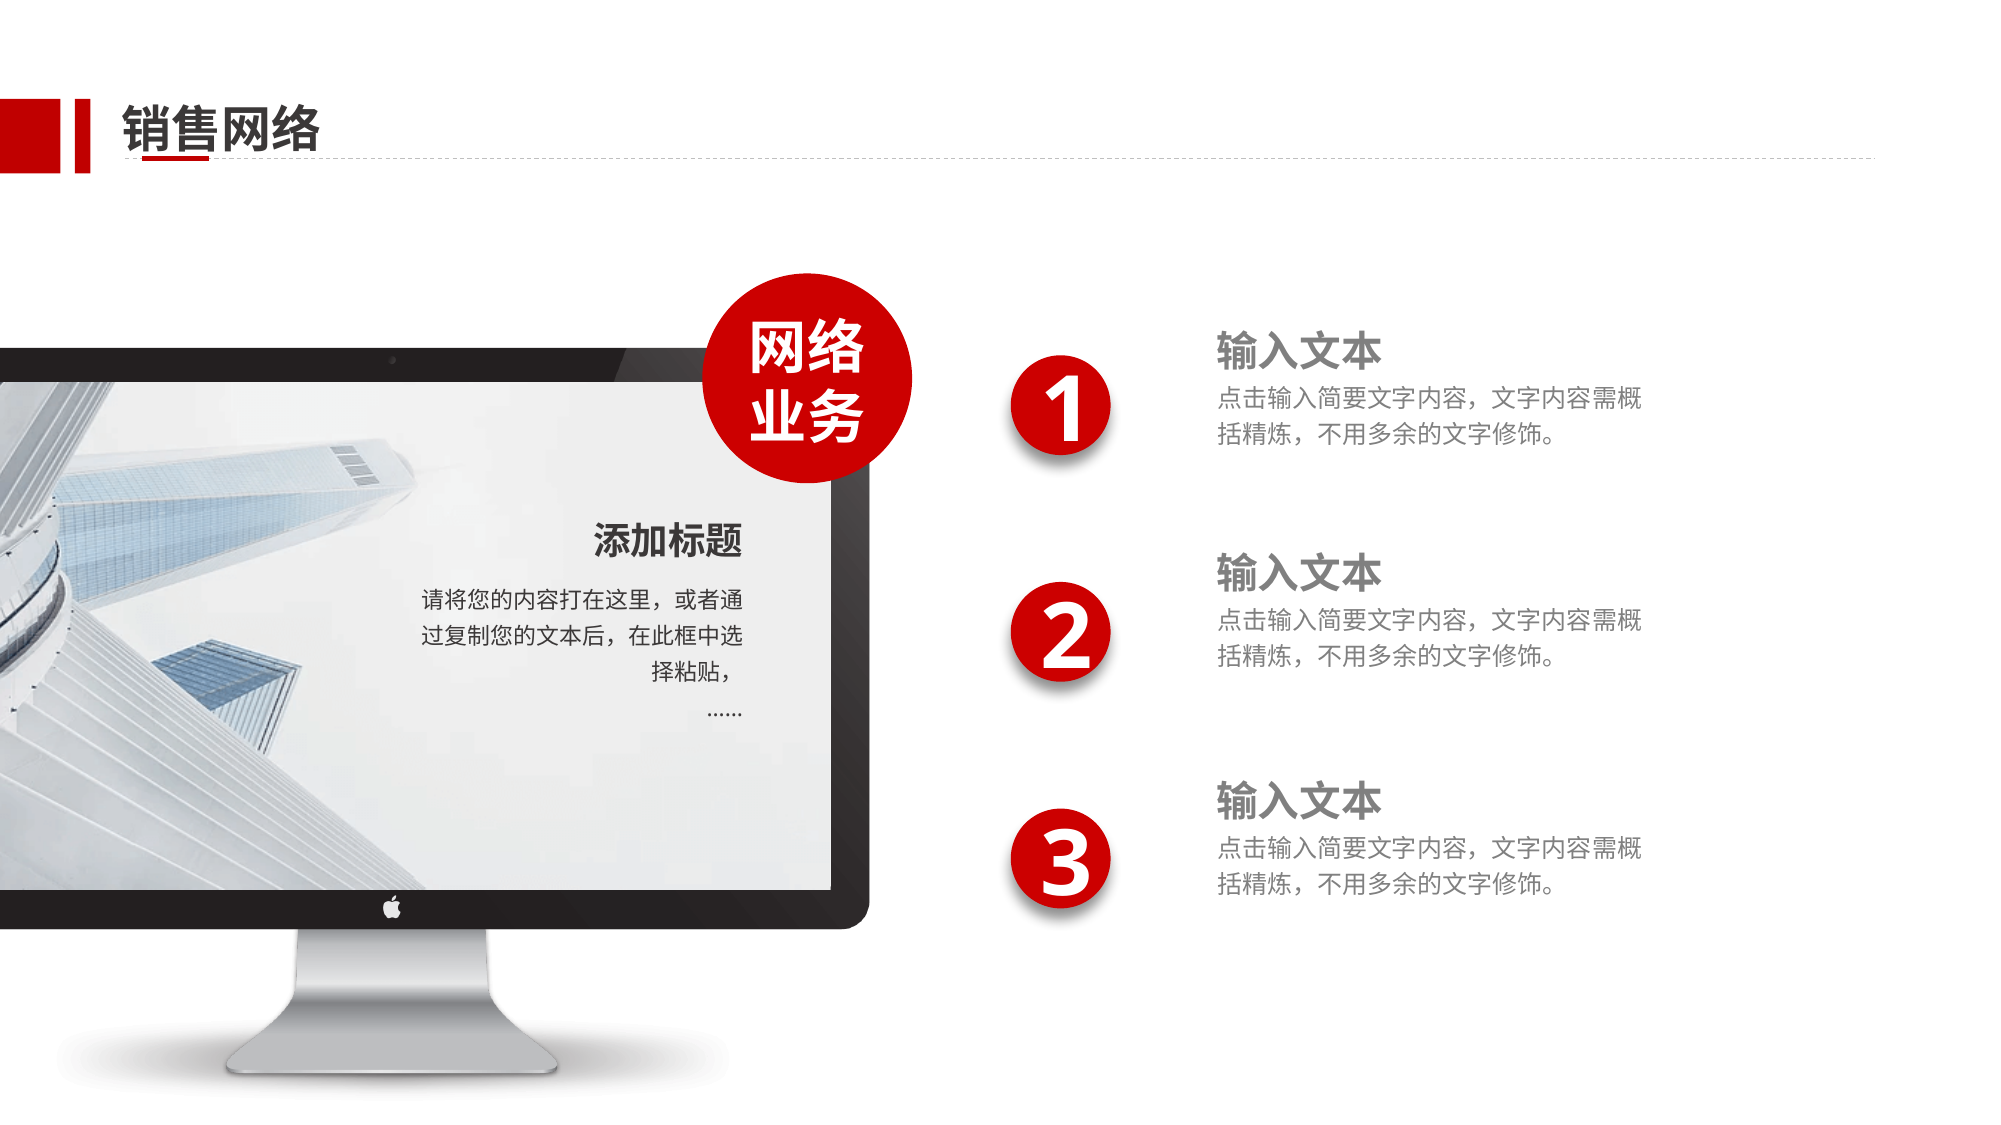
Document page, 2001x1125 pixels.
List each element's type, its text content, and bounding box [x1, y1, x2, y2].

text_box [0, 317, 896, 1103]
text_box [1201, 317, 1677, 458]
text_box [1201, 539, 1677, 680]
text_box 2 [1009, 580, 1112, 683]
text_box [0, 72, 1875, 174]
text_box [685, 273, 929, 484]
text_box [1201, 767, 1677, 908]
text_box 3 [1009, 807, 1112, 910]
text_box 1 [1009, 354, 1112, 457]
